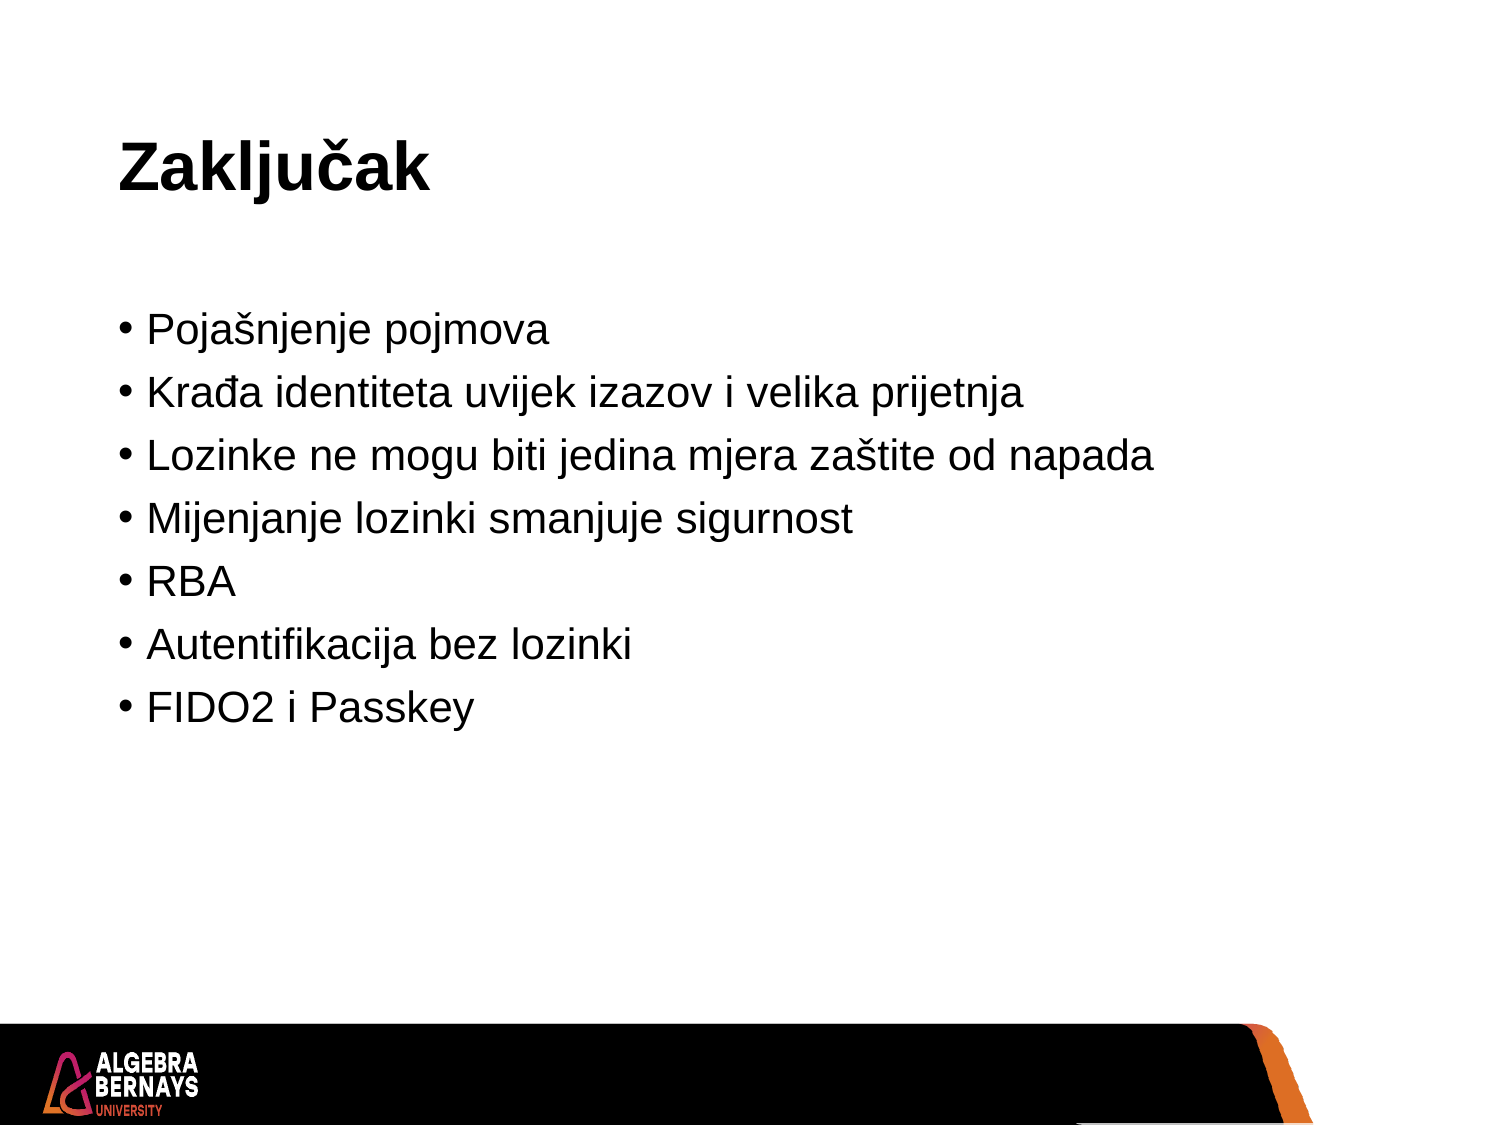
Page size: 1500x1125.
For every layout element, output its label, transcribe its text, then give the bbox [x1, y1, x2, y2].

list Pojašnjenje pojmova Krađa identiteta uvijek izazov i velika prijetnja Lozinke ne mogu biti jedina mjera zaštite od napada Mijenjanje lozinki smanjuje sigurnost RBA Autentifikacija bez lozinki FIDO2 i Passkey [103, 299, 1397, 1014]
picture [0, 1023, 1468, 1125]
title Zaključak [103, 59, 1397, 278]
